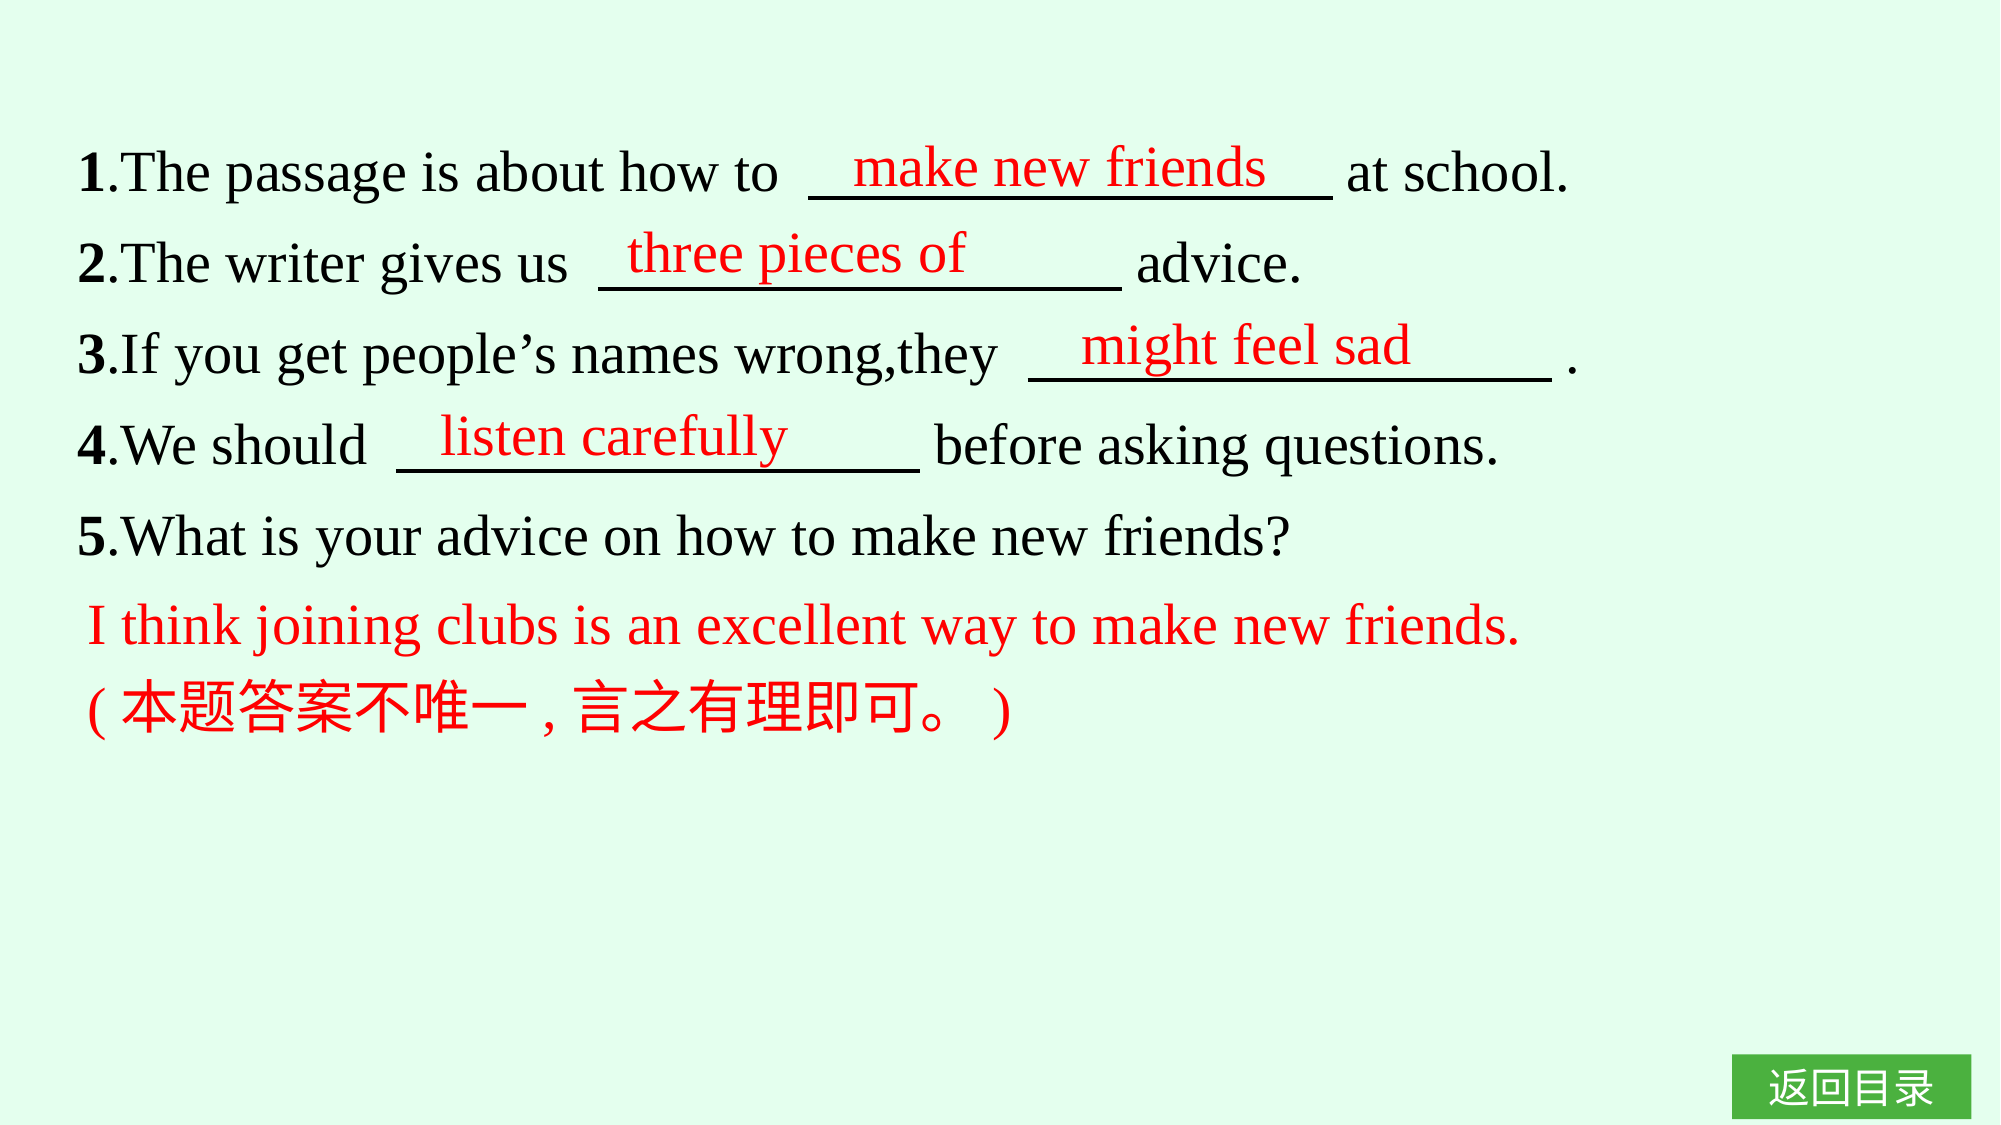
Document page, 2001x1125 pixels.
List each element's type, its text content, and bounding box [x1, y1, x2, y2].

text_box 1.The passage is about how to at school. 2.The writer gives us advice. 3.If you get people’s names wrong,they . 4.We should before asking questions. 5.What is your advice on how to make new friends? [62, 105, 1938, 575]
text_box three pieces of [612, 192, 982, 291]
text_box I think joining clubs is an excellent way to make new friends. (本题答案不唯一,言之有理即可。) [72, 564, 1537, 748]
text_box make new friends [838, 106, 1283, 206]
text_box might feel sad [1066, 284, 1427, 384]
text_box listen carefully [425, 375, 804, 475]
